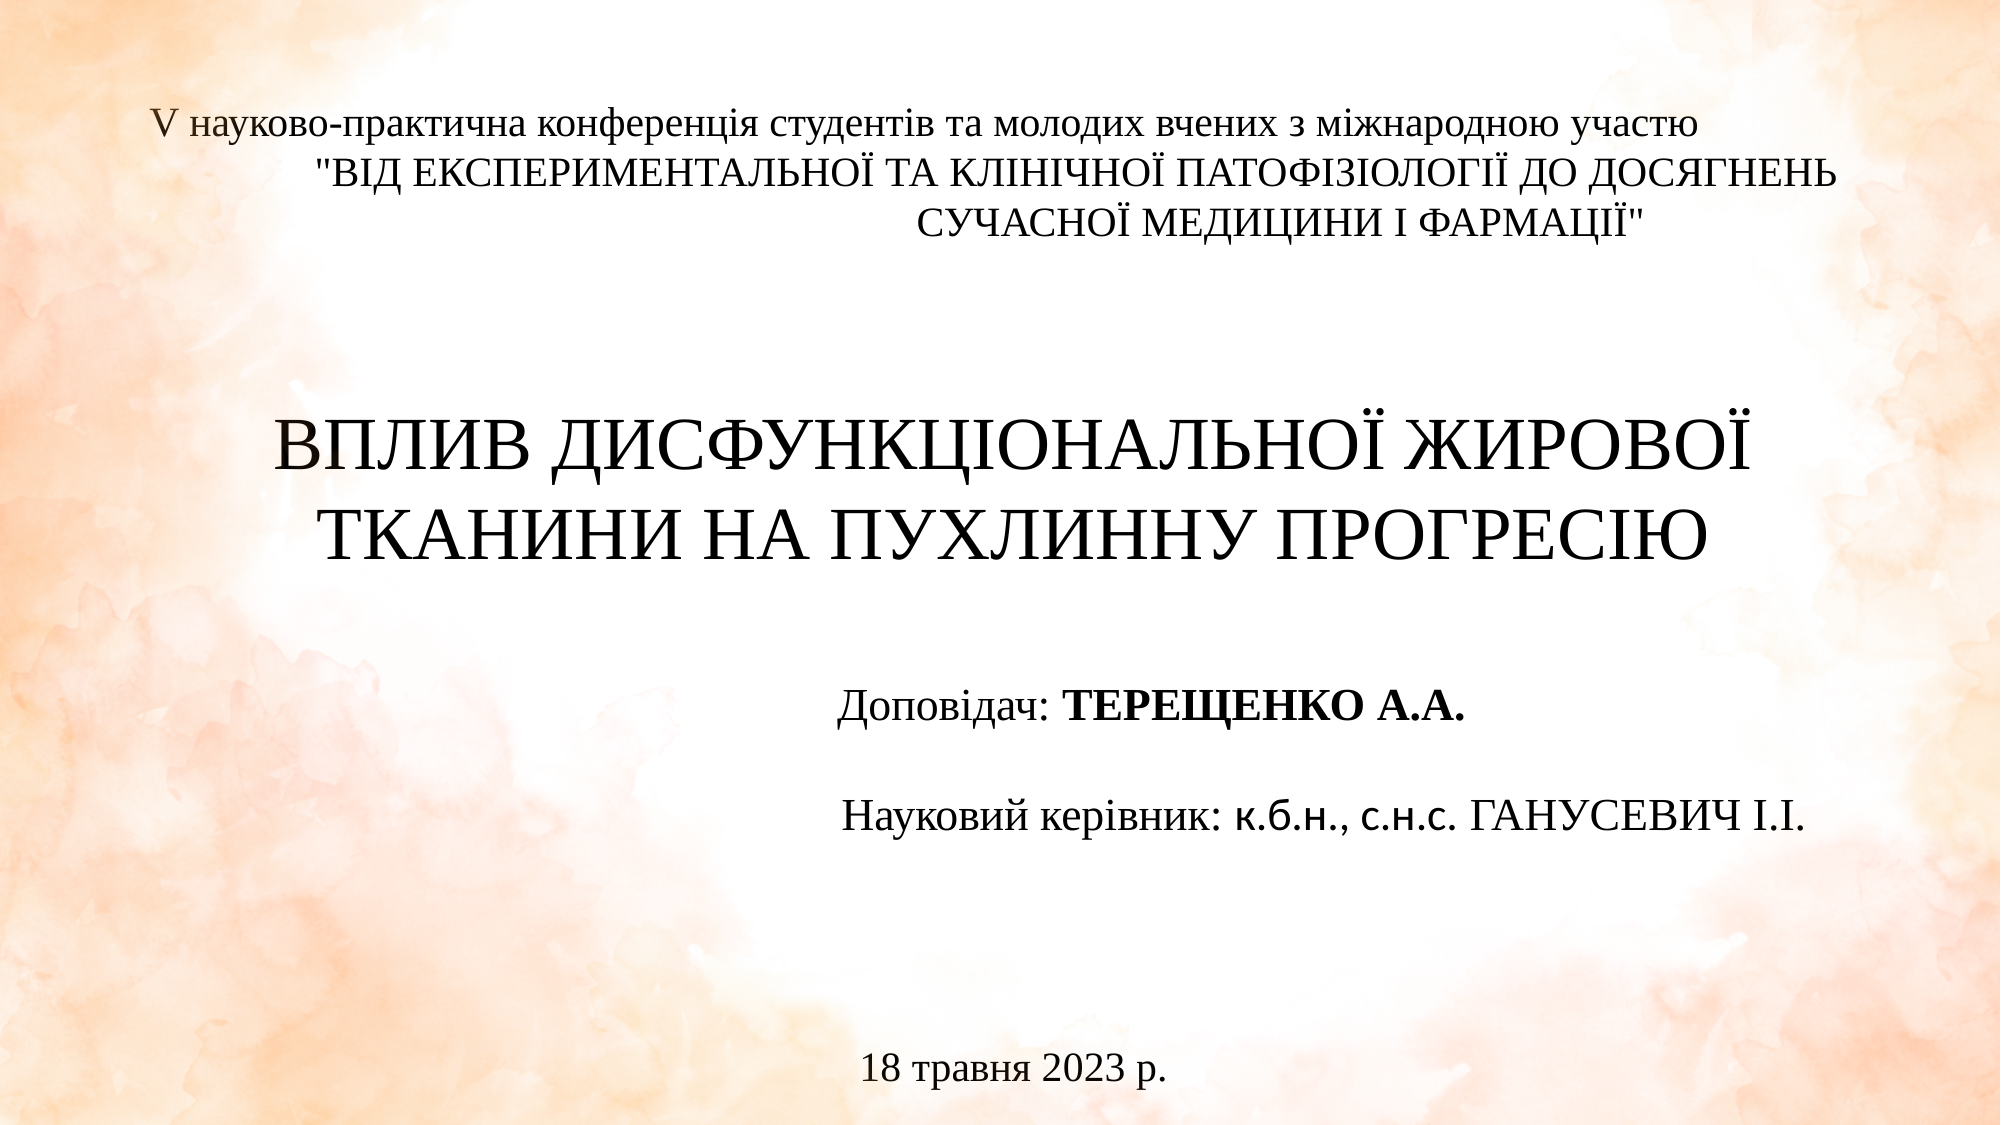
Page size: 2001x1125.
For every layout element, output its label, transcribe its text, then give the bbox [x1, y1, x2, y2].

text_box V науково-практична конференція студентів та молодих вчених з міжнародною участю "ВІД ЕКСПЕРИМЕНТАЛЬНОЇ ТА КЛІНІЧНОЇ ПАТОФІЗІОЛОГІЇ ДО ДОСЯГНЕНЬ СУЧАСНОЇ МЕДИЦИНИ І ФАРМАЦІЇ" ВПЛИВ ДИСФУНКЦІОНАЛЬНОЇ ЖИРОВОЇ ТКАНИНИ НА ПУХЛИННУ ПРОГРЕСІЮ Доповідач: ТЕРЕЩЕНКО А.А. Науковий керівник: к.б.н., с.н.с. ГАНУСЕВИЧ І.І. 18 травня 2023 р. [514, 86, 1752, 914]
picture [0, 0, 2000, 1125]
